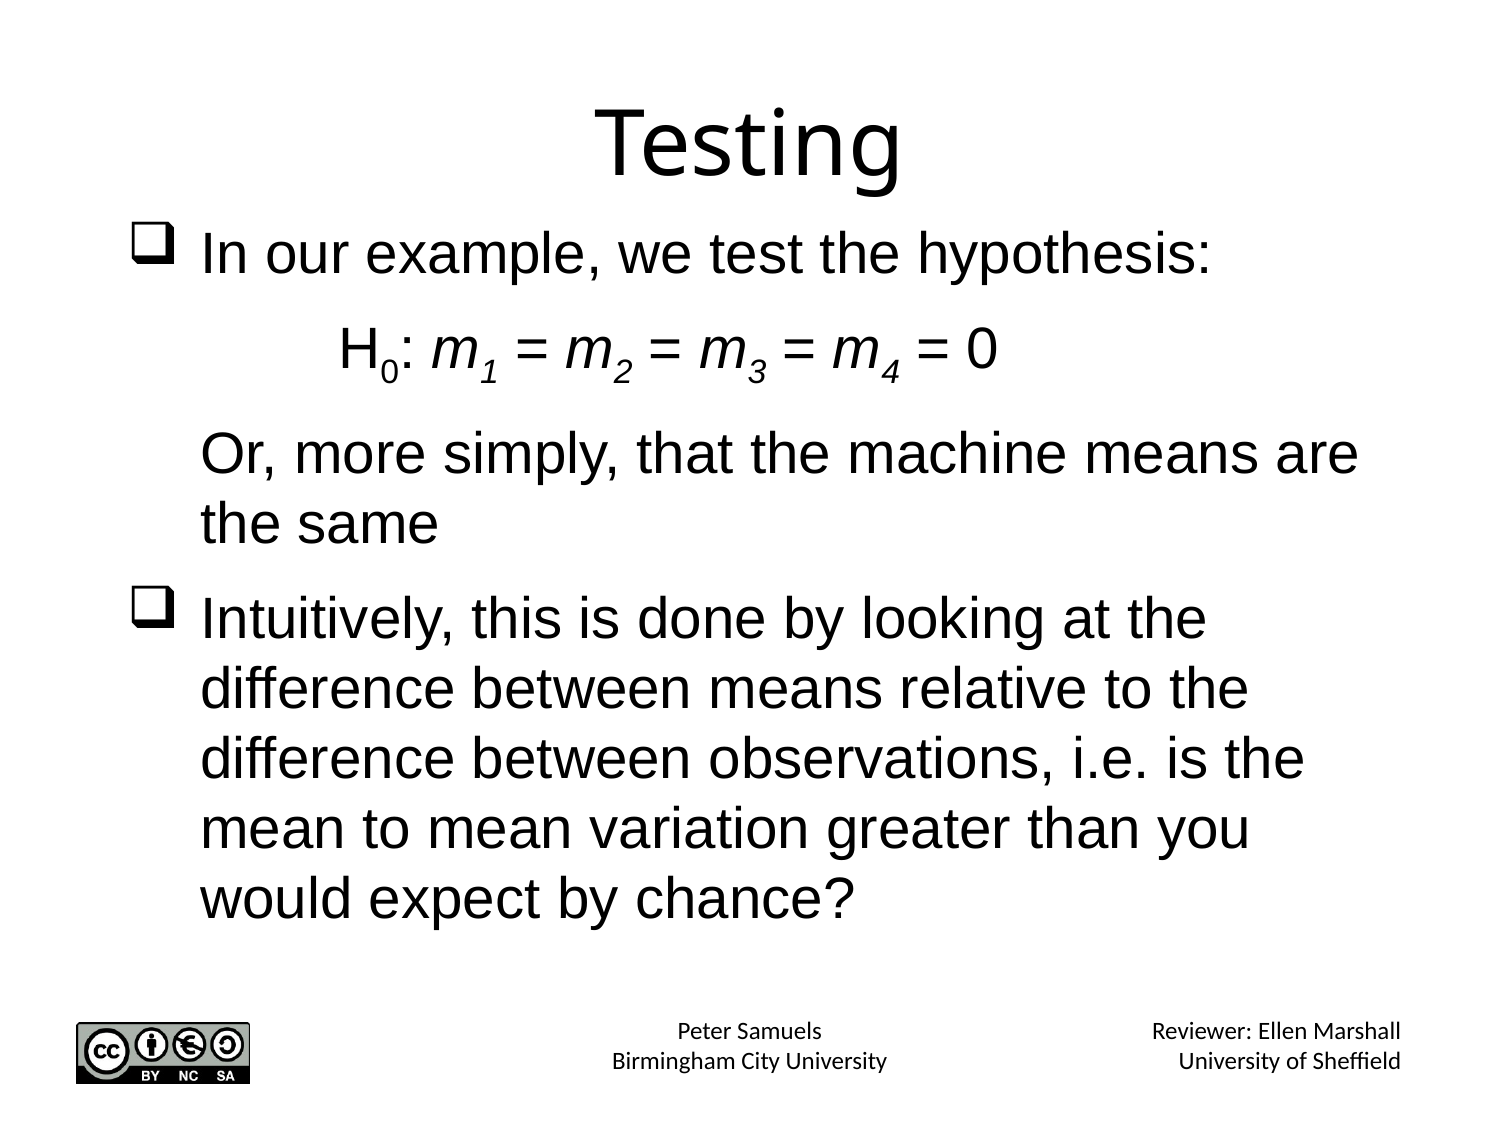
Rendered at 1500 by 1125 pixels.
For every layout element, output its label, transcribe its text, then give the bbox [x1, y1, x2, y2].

text_box Reviewer: Ellen Marshall University of Sheffield [1038, 1007, 1417, 1083]
picture [76, 1022, 251, 1084]
text_box Peter Samuels Birmingham City University [549, 1007, 951, 1083]
title Testing [75, 45, 1425, 233]
list In our example, we test the hypothesis: H0: m1 = m2 = m3 = m4 = 0 Or, more simply, that the machine means are the same Intuitively, this is done by looking at the difference between means relative to the difference between observations, i.e. is the mean to mean variation greater than you would expect by chance? [112, 208, 1388, 939]
